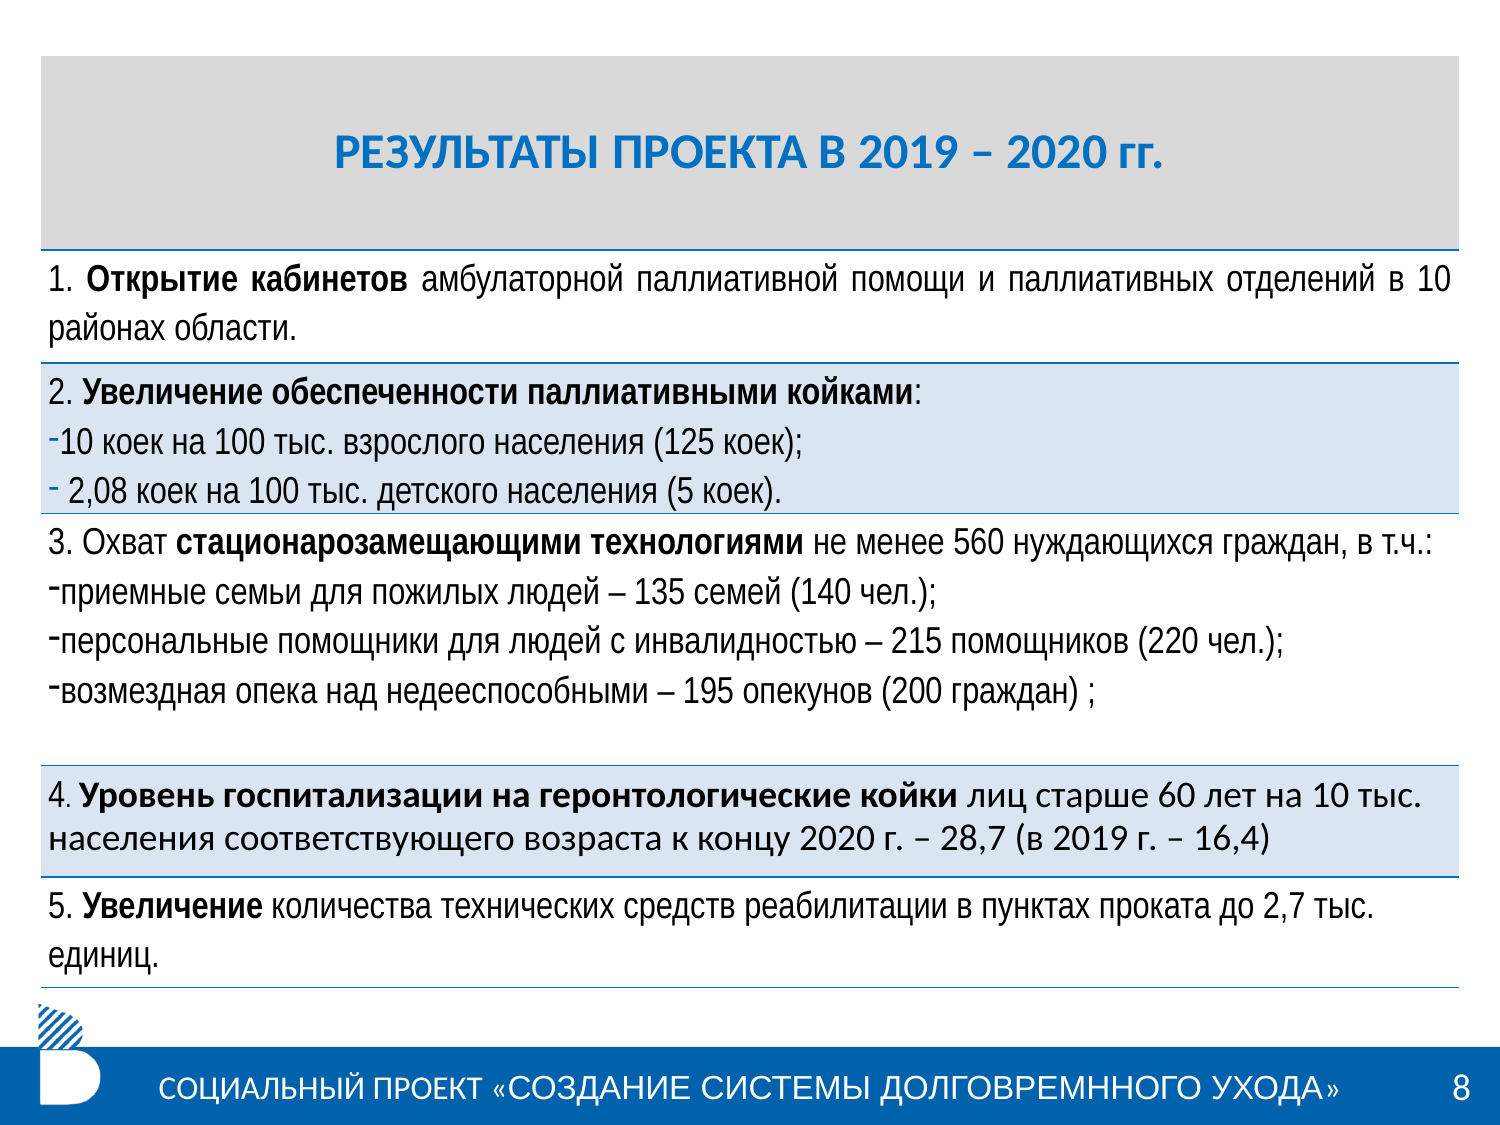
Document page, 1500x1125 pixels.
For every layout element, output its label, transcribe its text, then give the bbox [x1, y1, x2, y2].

table_cell 4. Уровень госпитализации на геронтологические койки лиц старше 60 лет на 10 тыс. населения соответствующего возраста к концу 2020 г. – 28,7 (в 2019 г. – 16,4) [41, 766, 1459, 876]
table_cell 1. Открытие кабинетов амбулаторной паллиативной помощи и паллиативных отделений в 10 районах области. [41, 251, 1459, 362]
slide_number 8 [1423, 1046, 1500, 1125]
table_header РЕЗУЛЬТАТЫ ПРОЕКТА В 2019 – 2020 гг. [41, 56, 1459, 249]
title СОЦИАЛЬНЫЙ ПРОЕКТ «МНОГОДЕТНАЯ СЕМЬЯ — ЗАБОТА ОБЩАЯ» [159, 6, 1471, 126]
table_cell 2. Увеличение обеспеченности паллиативными койками: 10 коек на 100 тыс. взрослого населения (125 коек); 2,08 коек на 100 тыс. детского населения (5 коек). [41, 364, 1459, 513]
text_box СОЦИАЛЬНЫЙ ПРОЕКТ «СОЗДАНИЕ СИСТЕМЫ ДОЛГОВРЕМННОГО УХОДА» [0, 1045, 1500, 1125]
table_cell 3. Охват стационарозамещающими технологиями не менее 560 нуждающихся граждан, в т.ч.: приемные семьи для пожилых людей – 135 семей (140 чел.); персональные помощники для людей с инвалидностью – 215 помощников (220 чел.); возмездная опека над недееспособными – 195 опекунов (200 граждан) ; [41, 514, 1459, 765]
table_cell 5. Увеличение количества технических средств реабилитации в пунктах проката до 2,7 тыс. единиц. [41, 878, 1459, 987]
picture [37, 1003, 101, 1107]
